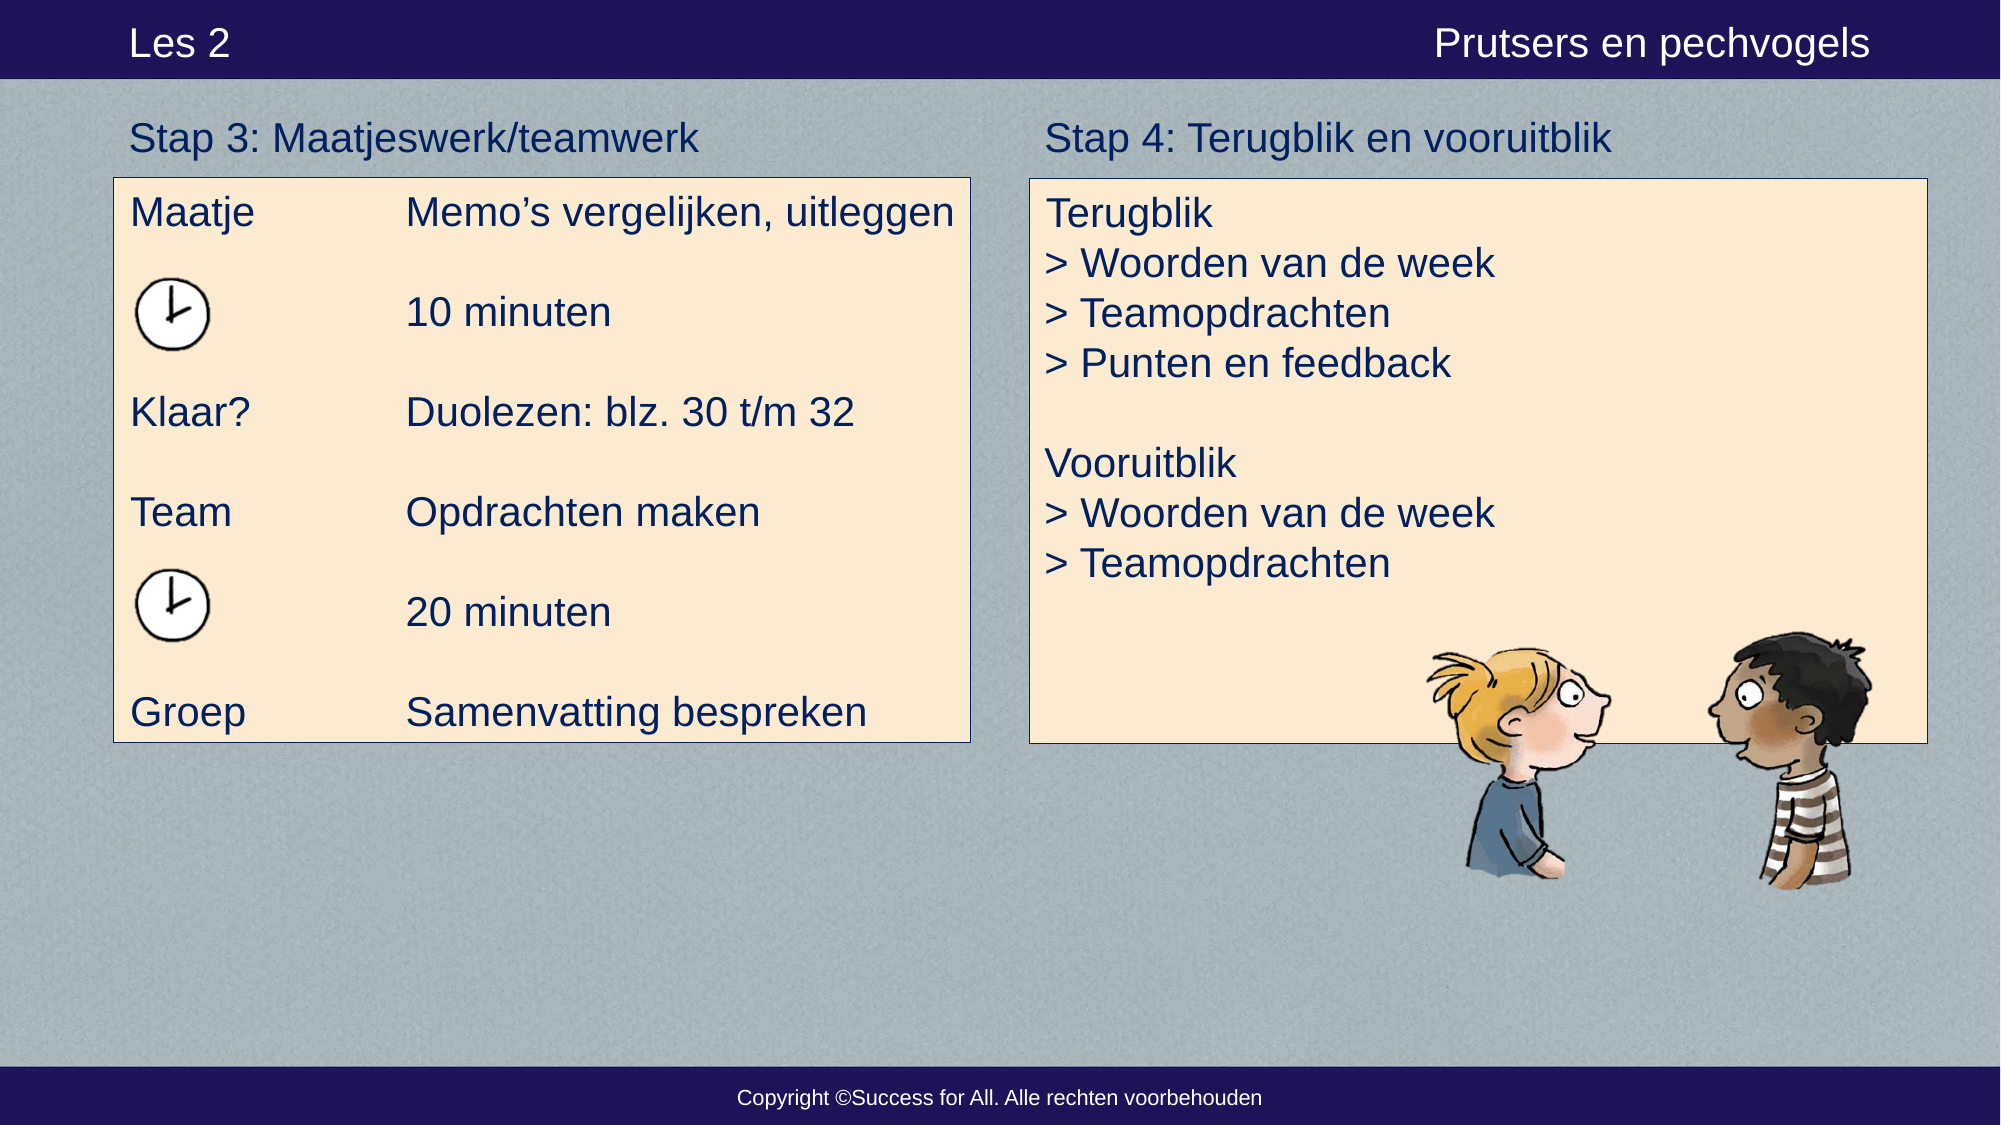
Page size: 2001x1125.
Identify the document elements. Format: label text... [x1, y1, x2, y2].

text_box Terugblik > Woorden van de week > Teamopdrachten > Punten en feedback Vooruitblik > Woorden van de week > Teamopdrachten [1029, 178, 1928, 744]
text_box Prutsers en pechvogels [999, 8, 1886, 73]
text_box Les 2 [114, 8, 354, 73]
picture [0, 0, 2001, 1125]
text_box Stap 3: Maatjeswerk/teamwerk [114, 103, 907, 169]
text_box Maatje Memo’s vergelijken, uitleggen 10 minuten Klaar? Duolezen: blz. 30 t/m 32 Team Opdrachten maken 20 minuten Groep Samenvatting bespreken [113, 177, 971, 743]
text_box Stap 4: Terugblik en vooruitblik [1029, 103, 1822, 169]
text_box Copyright ©Success for All. Alle rechten voorbehouden [0, 1076, 2000, 1125]
